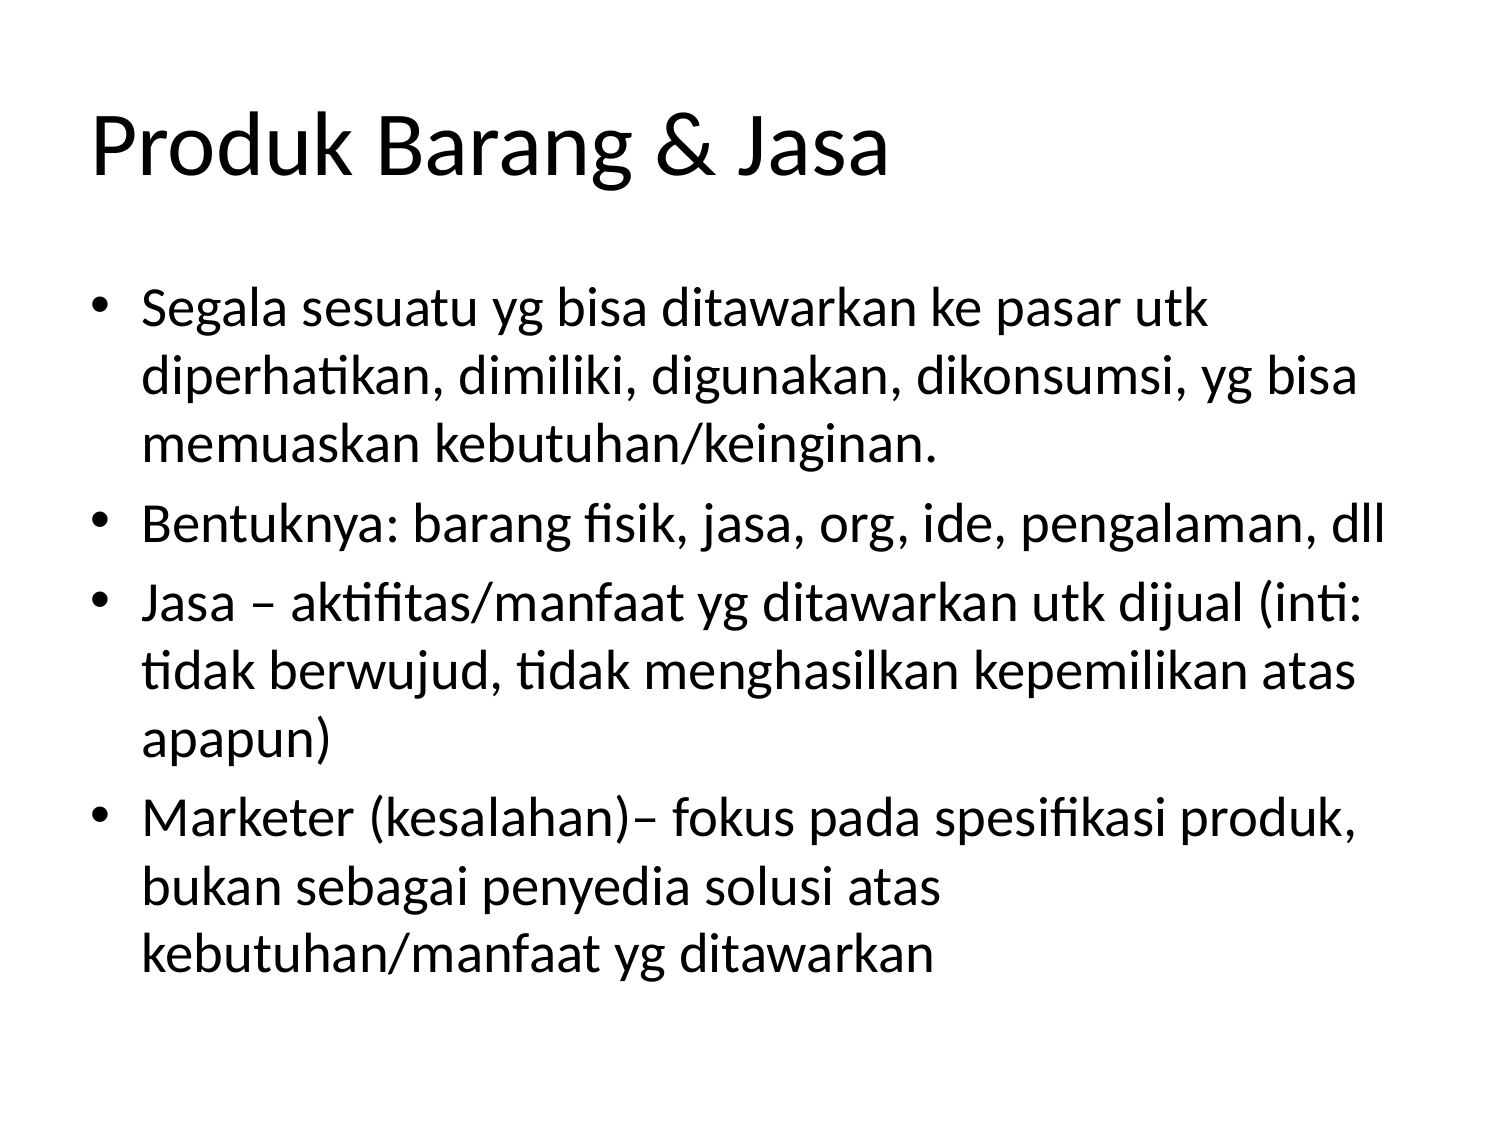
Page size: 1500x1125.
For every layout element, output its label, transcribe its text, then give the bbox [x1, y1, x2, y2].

list Segala sesuatu yg bisa ditawarkan ke pasar utk diperhatikan, dimiliki, digunakan, dikonsumsi, yg bisa memuaskan kebutuhan/keinginan. Bentuknya: barang fisik, jasa, org, ide, pengalaman, dll Jasa – aktifitas/manfaat yg ditawarkan utk dijual (inti: tidak berwujud, tidak menghasilkan kepemilikan atas apapun) Marketer (kesalahan)– fokus pada spesifikasi produk, bukan sebagai penyedia solusi atas kebutuhan/manfaat yg ditawarkan [75, 262, 1425, 1005]
title Produk Barang & Jasa [75, 45, 1425, 233]
